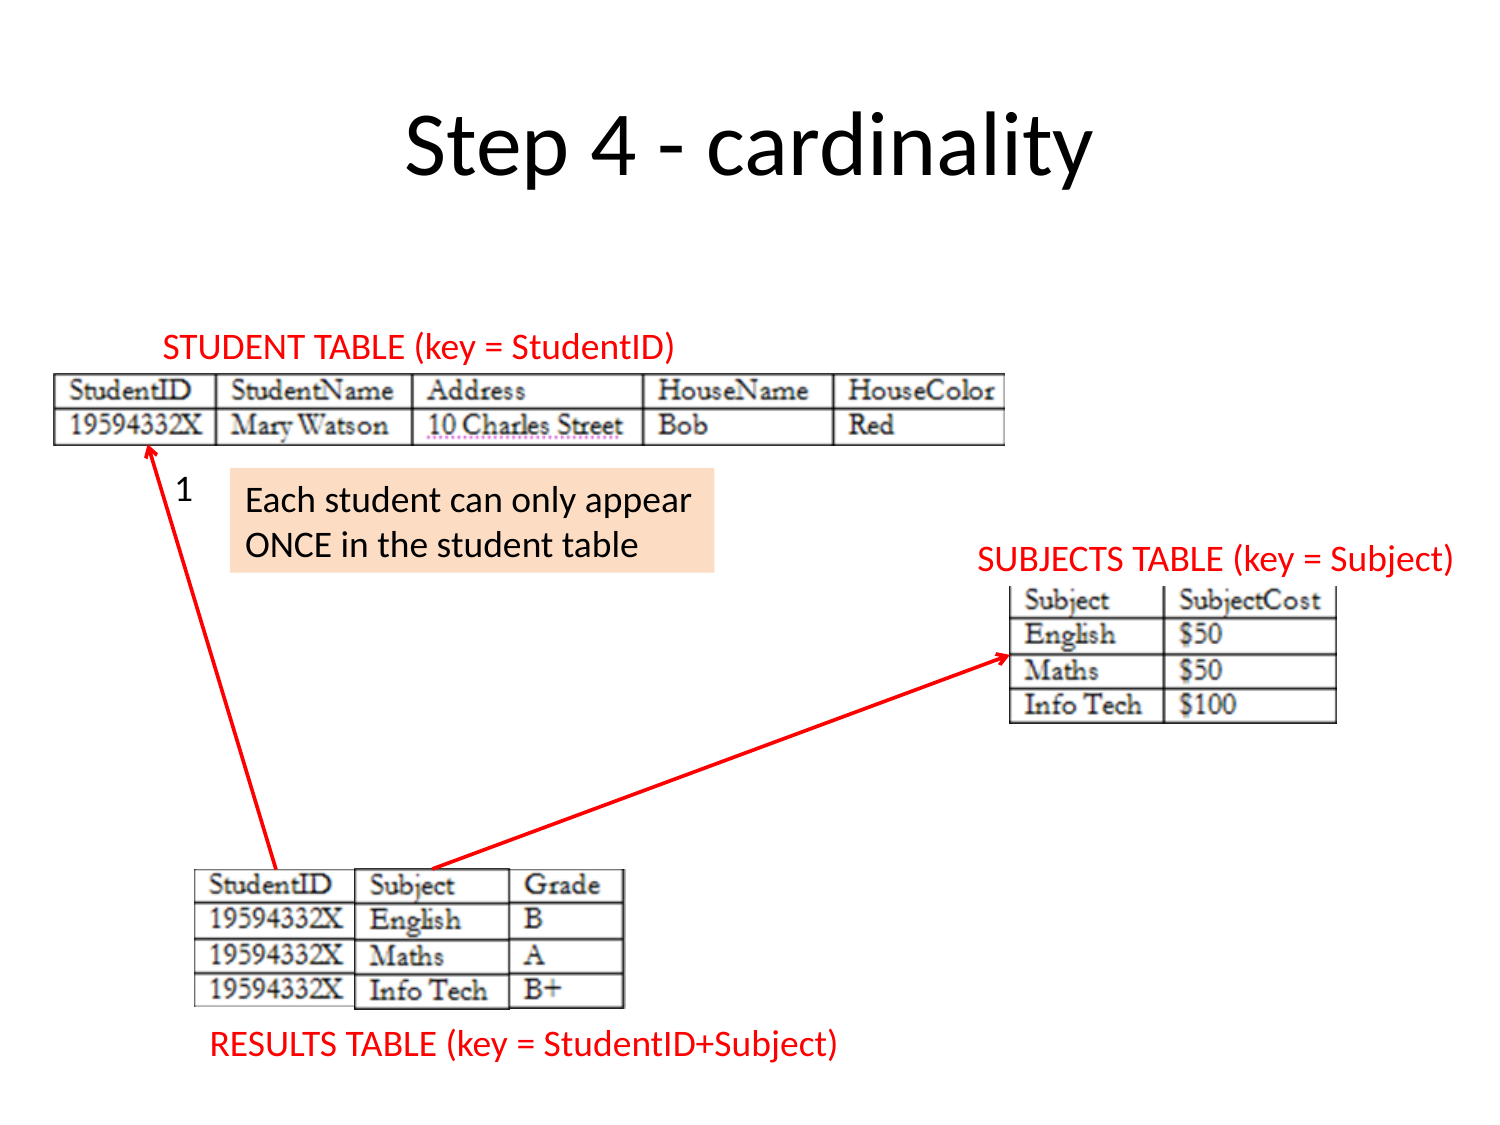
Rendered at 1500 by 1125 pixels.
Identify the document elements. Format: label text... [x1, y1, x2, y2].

text_box 1 [159, 456, 219, 516]
text_box Each student can only appear ONCE in the student table [230, 467, 715, 573]
text_box SUBJECTS TABLE (key = Subject) [962, 527, 1500, 587]
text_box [0, 592, 425, 722]
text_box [613, 472, 829, 1051]
text_box STUDENT TABLE (key = StudentID) [147, 314, 904, 371]
picture [194, 868, 613, 1010]
picture [52, 373, 1005, 446]
title Step 4 - cardinality [75, 45, 1425, 233]
picture [1009, 585, 1337, 724]
text_box RESULTS TABLE (key = StudentID+Subject) [194, 1011, 951, 1072]
